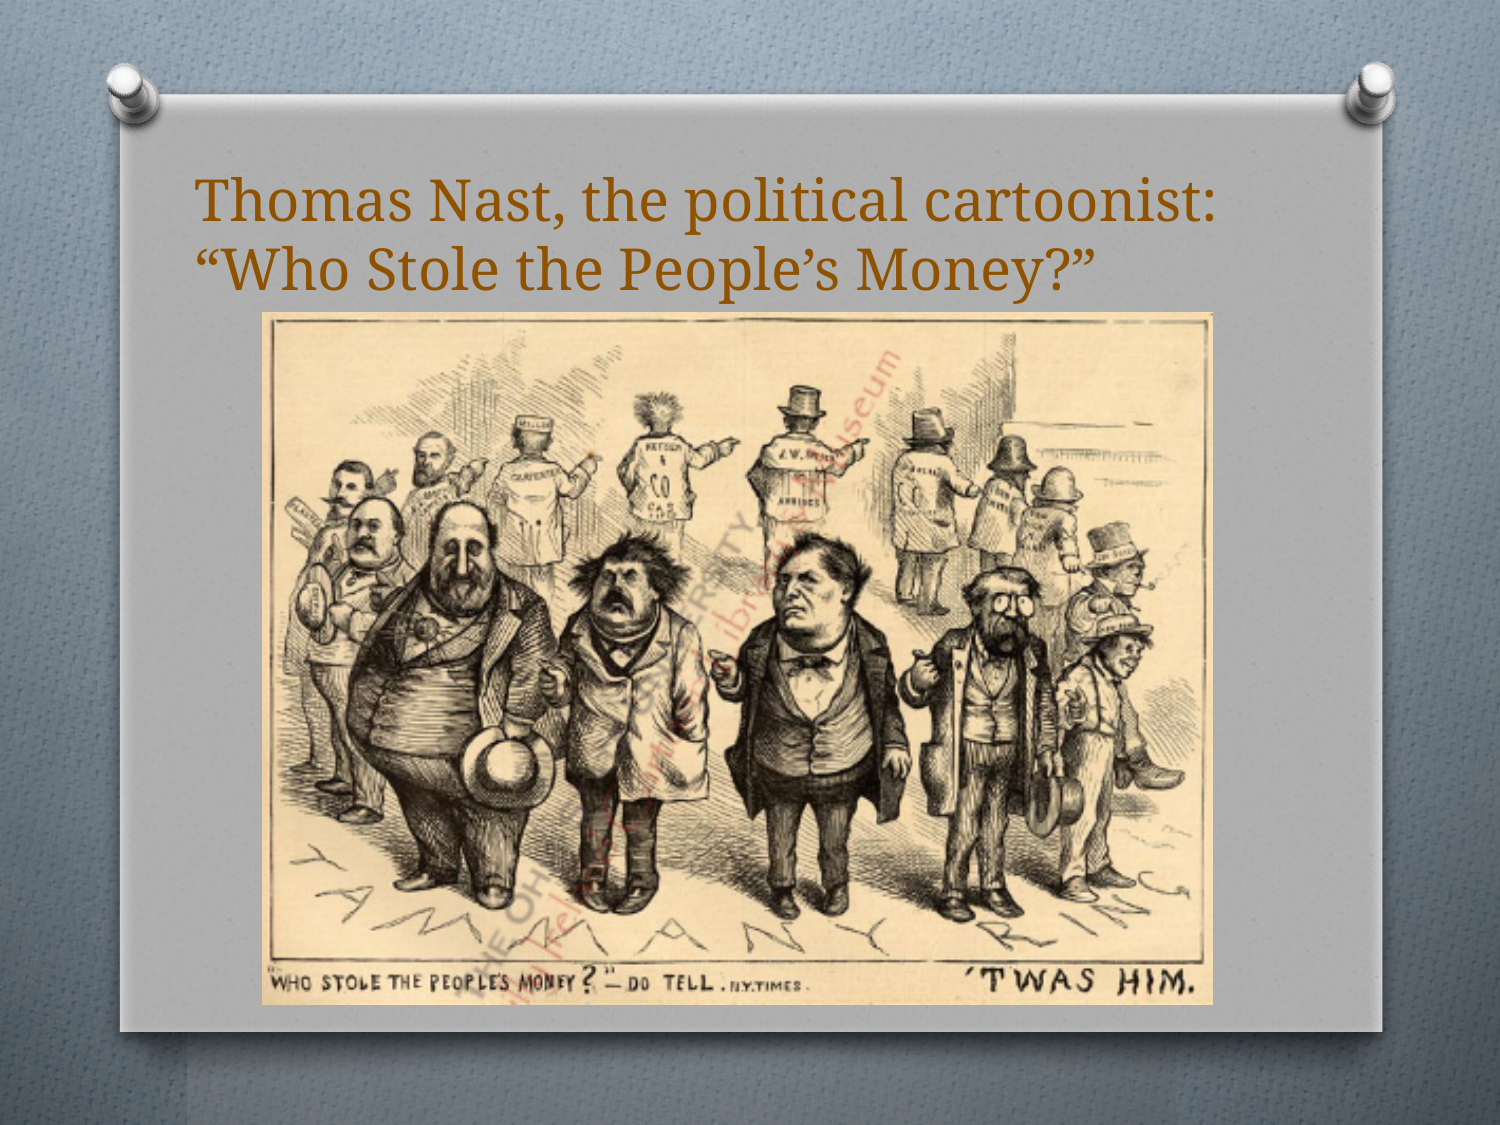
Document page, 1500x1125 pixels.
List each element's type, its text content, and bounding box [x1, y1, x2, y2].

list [262, 312, 1213, 1006]
title Thomas Nast, the political cartoonist: “Who Stole the People’s Money?” [179, 134, 1323, 332]
picture [75, 29, 198, 153]
picture [1317, 35, 1439, 156]
